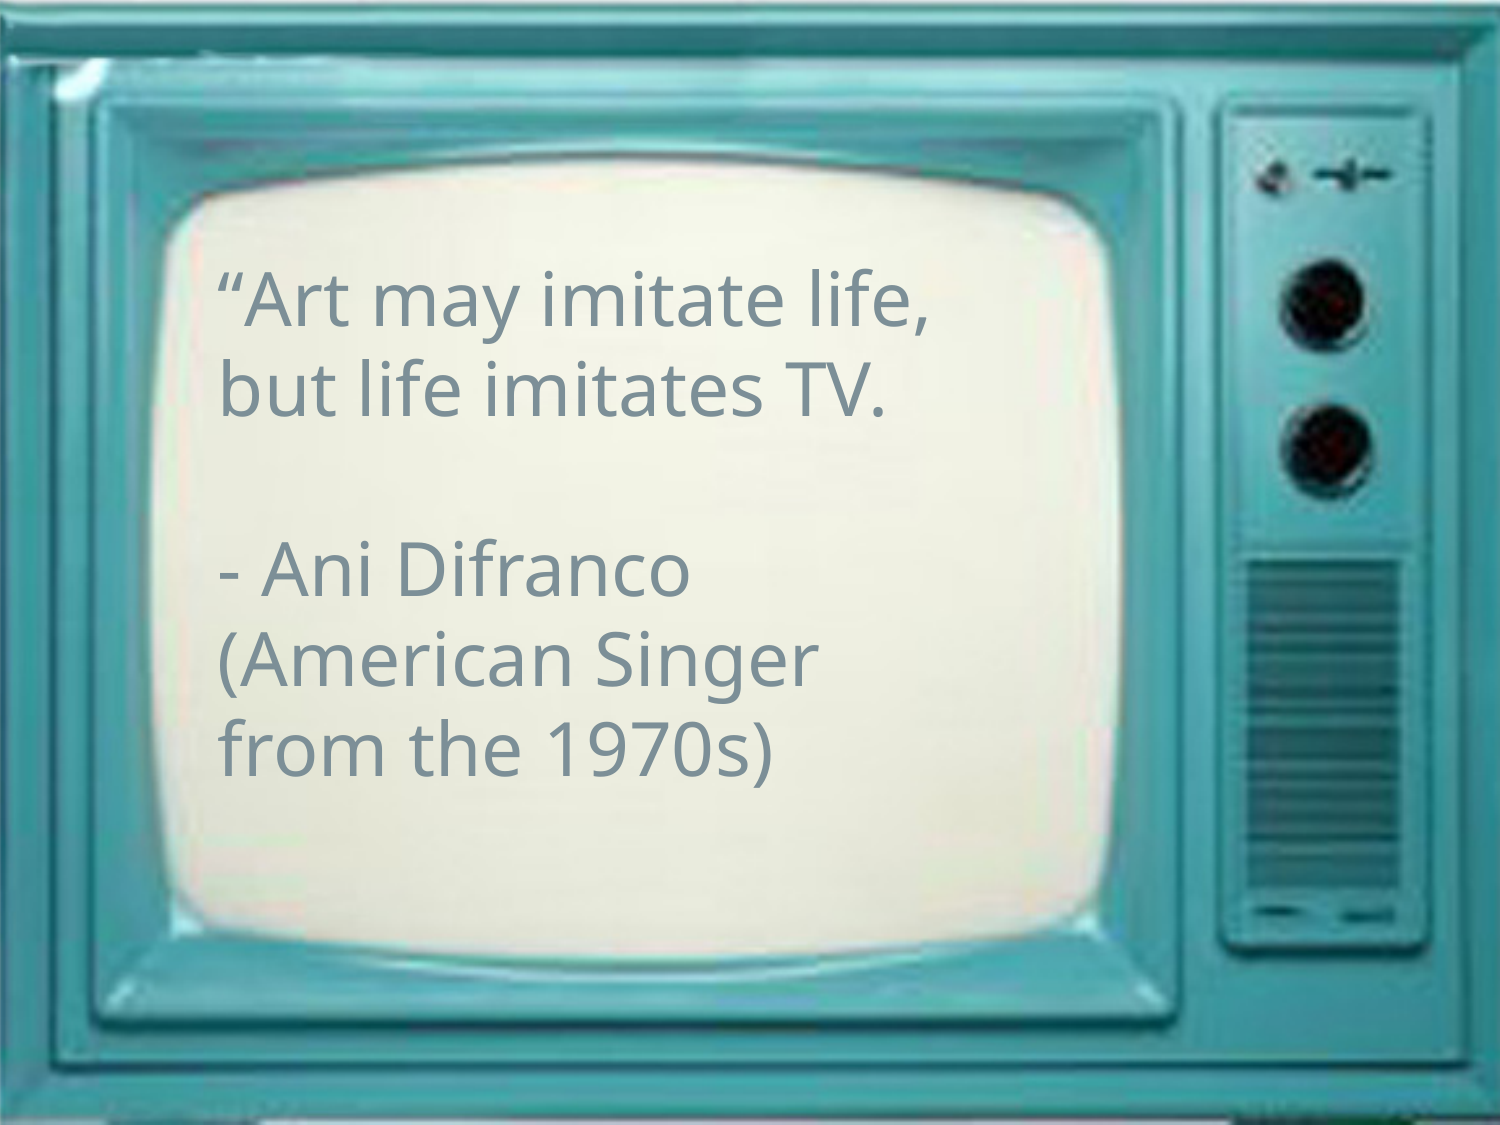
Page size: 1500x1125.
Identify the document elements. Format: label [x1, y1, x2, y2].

list [0, 0, 1500, 1125]
